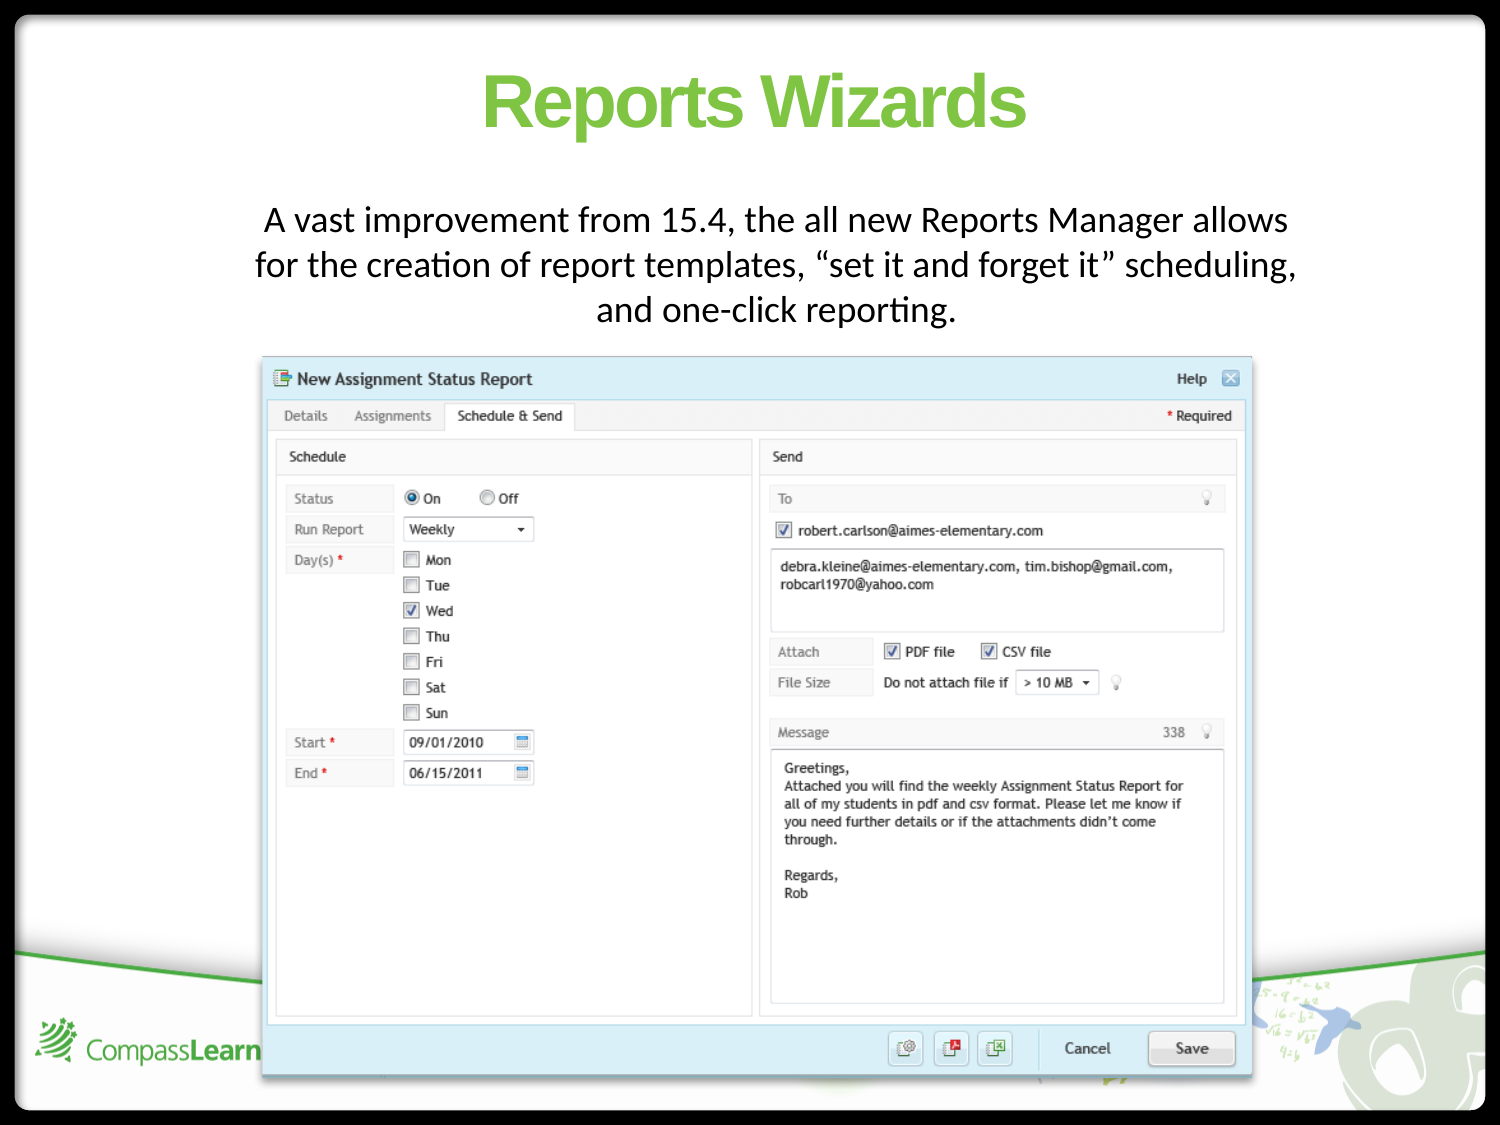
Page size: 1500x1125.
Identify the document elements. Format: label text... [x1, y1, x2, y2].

title Reports Wizards [75, 45, 1436, 175]
text_box A vast improvement from 15.4, the all new Reports Manager allows for the creation of report templates, “set it and forget it” scheduling, and one-click reporting. [131, 187, 1431, 338]
picture [15, 356, 1485, 1110]
